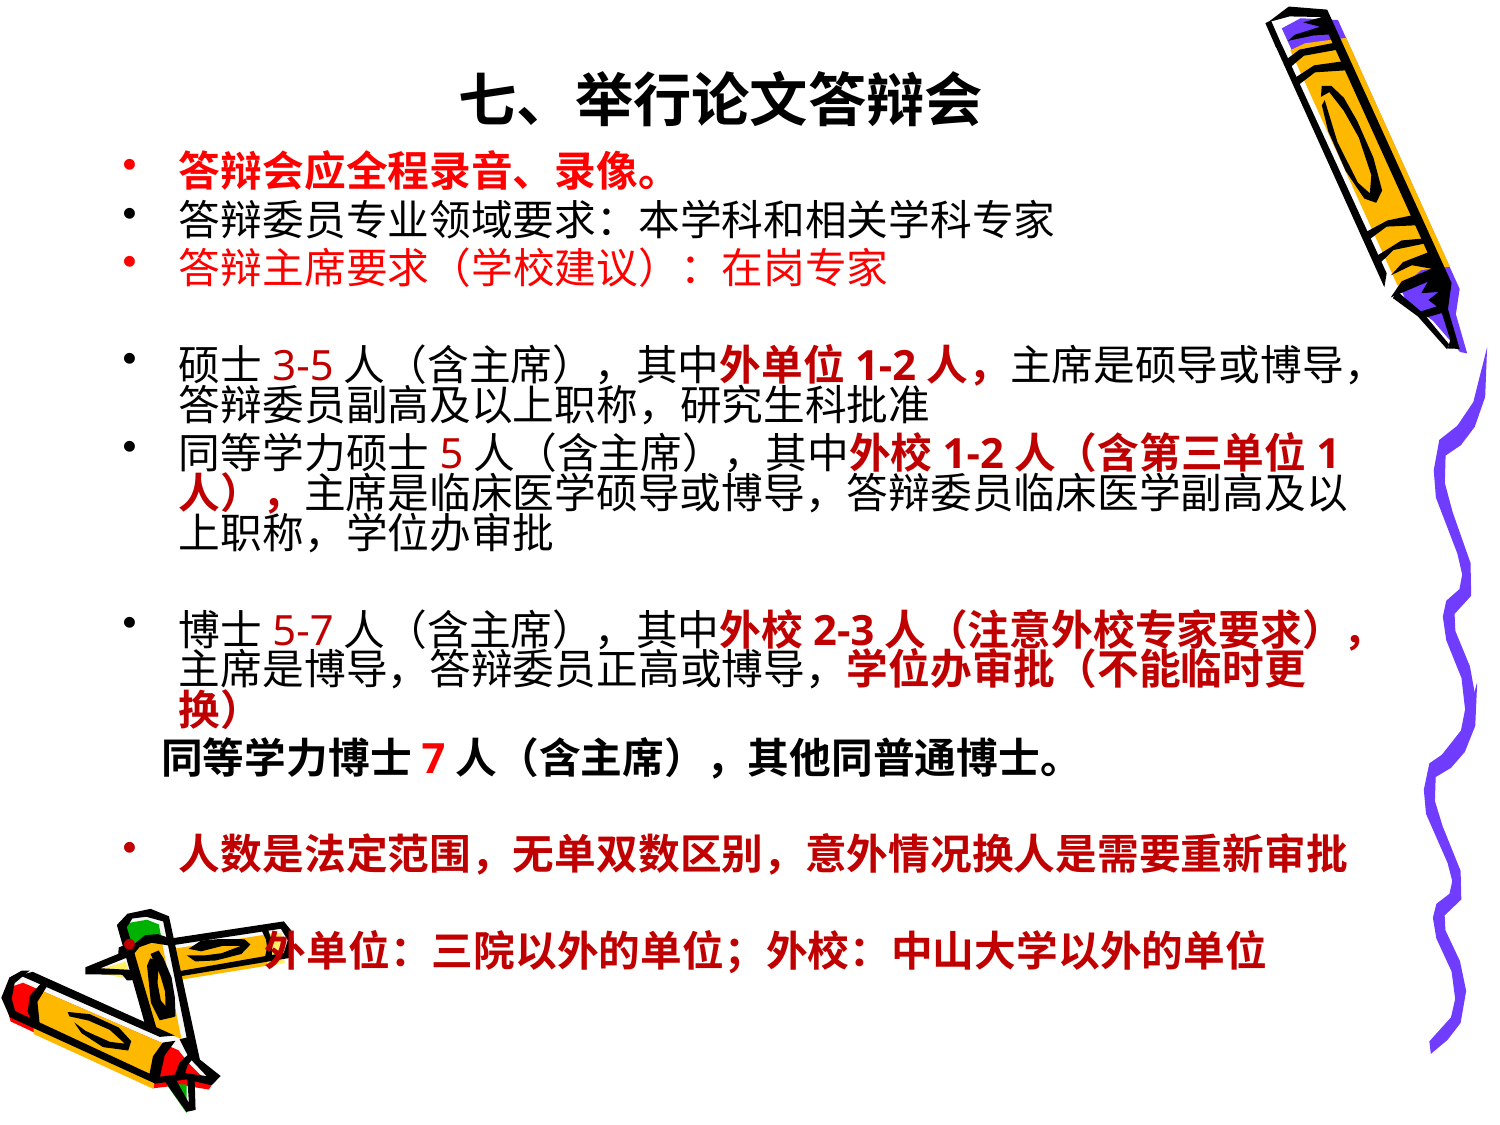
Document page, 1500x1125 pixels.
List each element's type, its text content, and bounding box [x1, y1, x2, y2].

list 答辩会应全程录音、录像。 答辩委员专业领域要求：本学科和相关学科专家 答辩主席要求（学校建议）：在岗专家 硕士3-5人（含主席），其中外单位1-2人，主席是硕导或博导，答辩委员副高及以上职称，研究生科批准 同等学力硕士5人（含主席），其中外校1-2人（含第三单位1人），主席是临床医学硕导或博导，答辩委员临床医学副高及以上职称，学位办审批 博士5-7人（含主席），其中外校2-3人（注意外校专家要求），主席是博导，答辩委员正高或博导，学位办审批（不能临时更换） 同等学力博士7人（含主席），其他同普通博士。 人数是法定范围，无单双数区别，意外情况换人是需要重新审批 外单位：三院以外的单位；外校：中山大学以外的单位 [107, 147, 1393, 932]
title 七、举行论文答辩会 [220, 80, 1221, 147]
